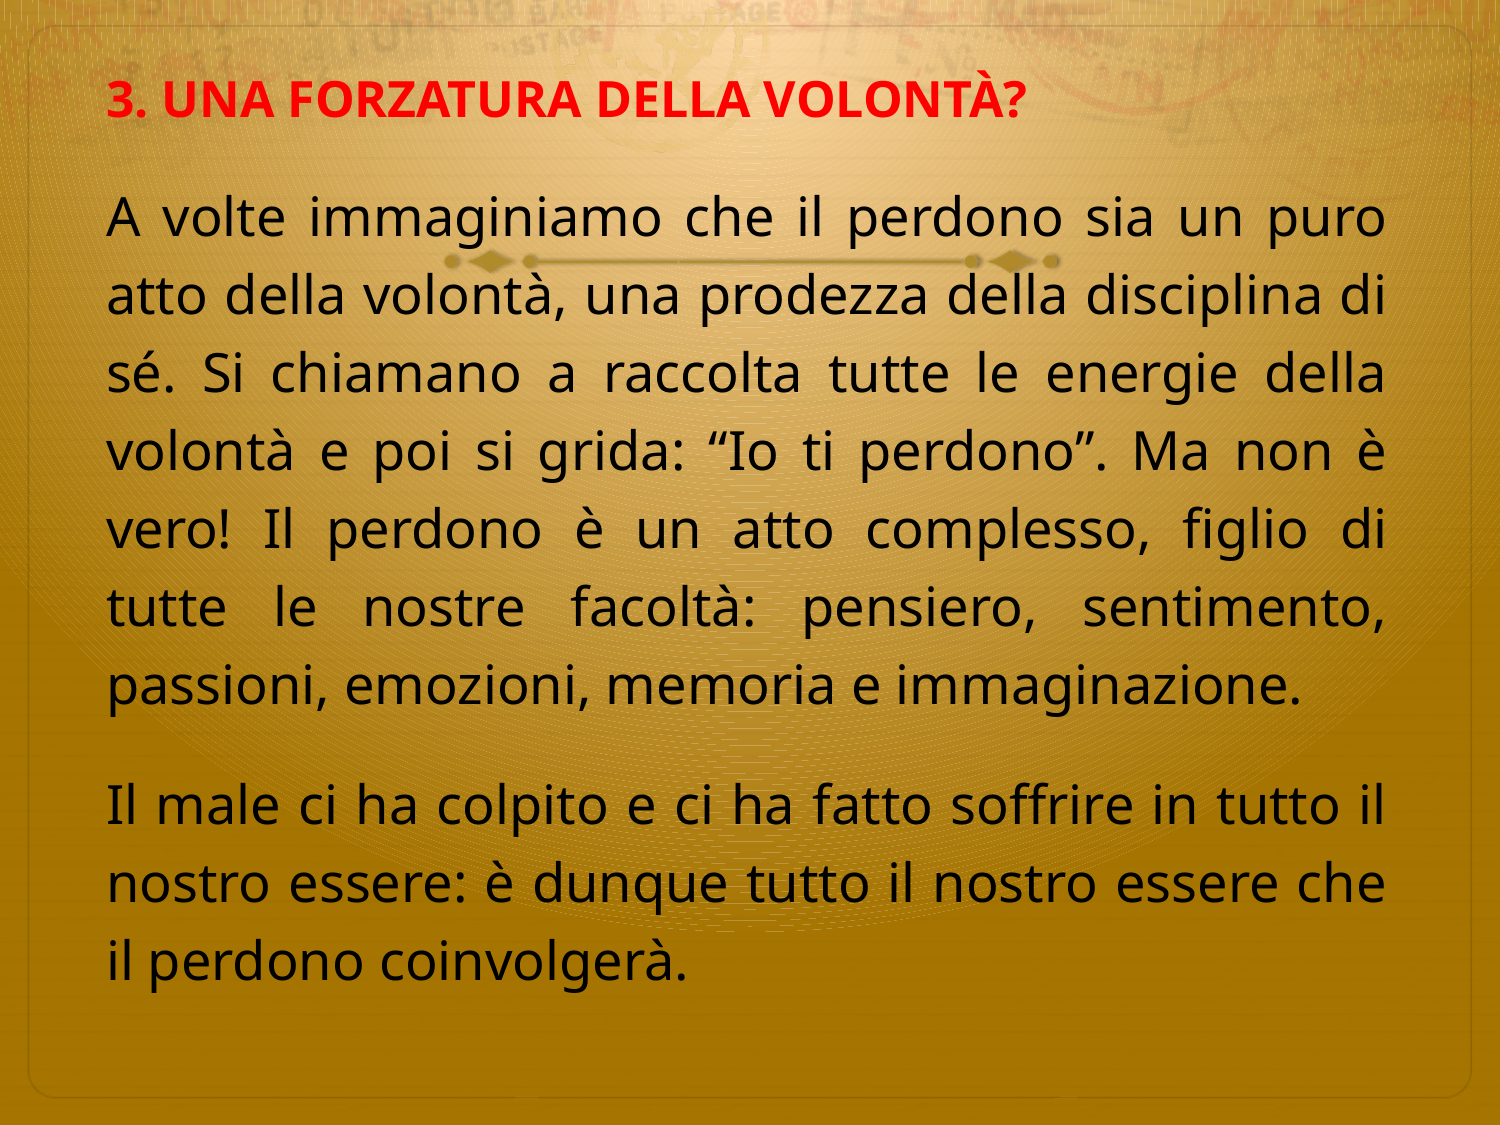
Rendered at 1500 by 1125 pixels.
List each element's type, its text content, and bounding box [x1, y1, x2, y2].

list 3. Una forzatura della Volontà? A volte immaginiamo che il perdono sia un puro atto della volontà, una prodezza della disciplina di sé. Si chiamano a raccolta tutte le energie della volontà e poi si grida: “Io ti perdono”. Ma non è vero! Il perdono è un atto complesso, figlio di tutte le nostre facoltà: pensiero, sentimento, passioni, emozioni, memoria e immaginazione. Il male ci ha colpito e ci ha fatto soffrire in tutto il nostro essere: è dunque tutto il nostro essere che il perdono coinvolgerà. [91, 59, 1404, 1063]
picture [0, 0, 1500, 1125]
